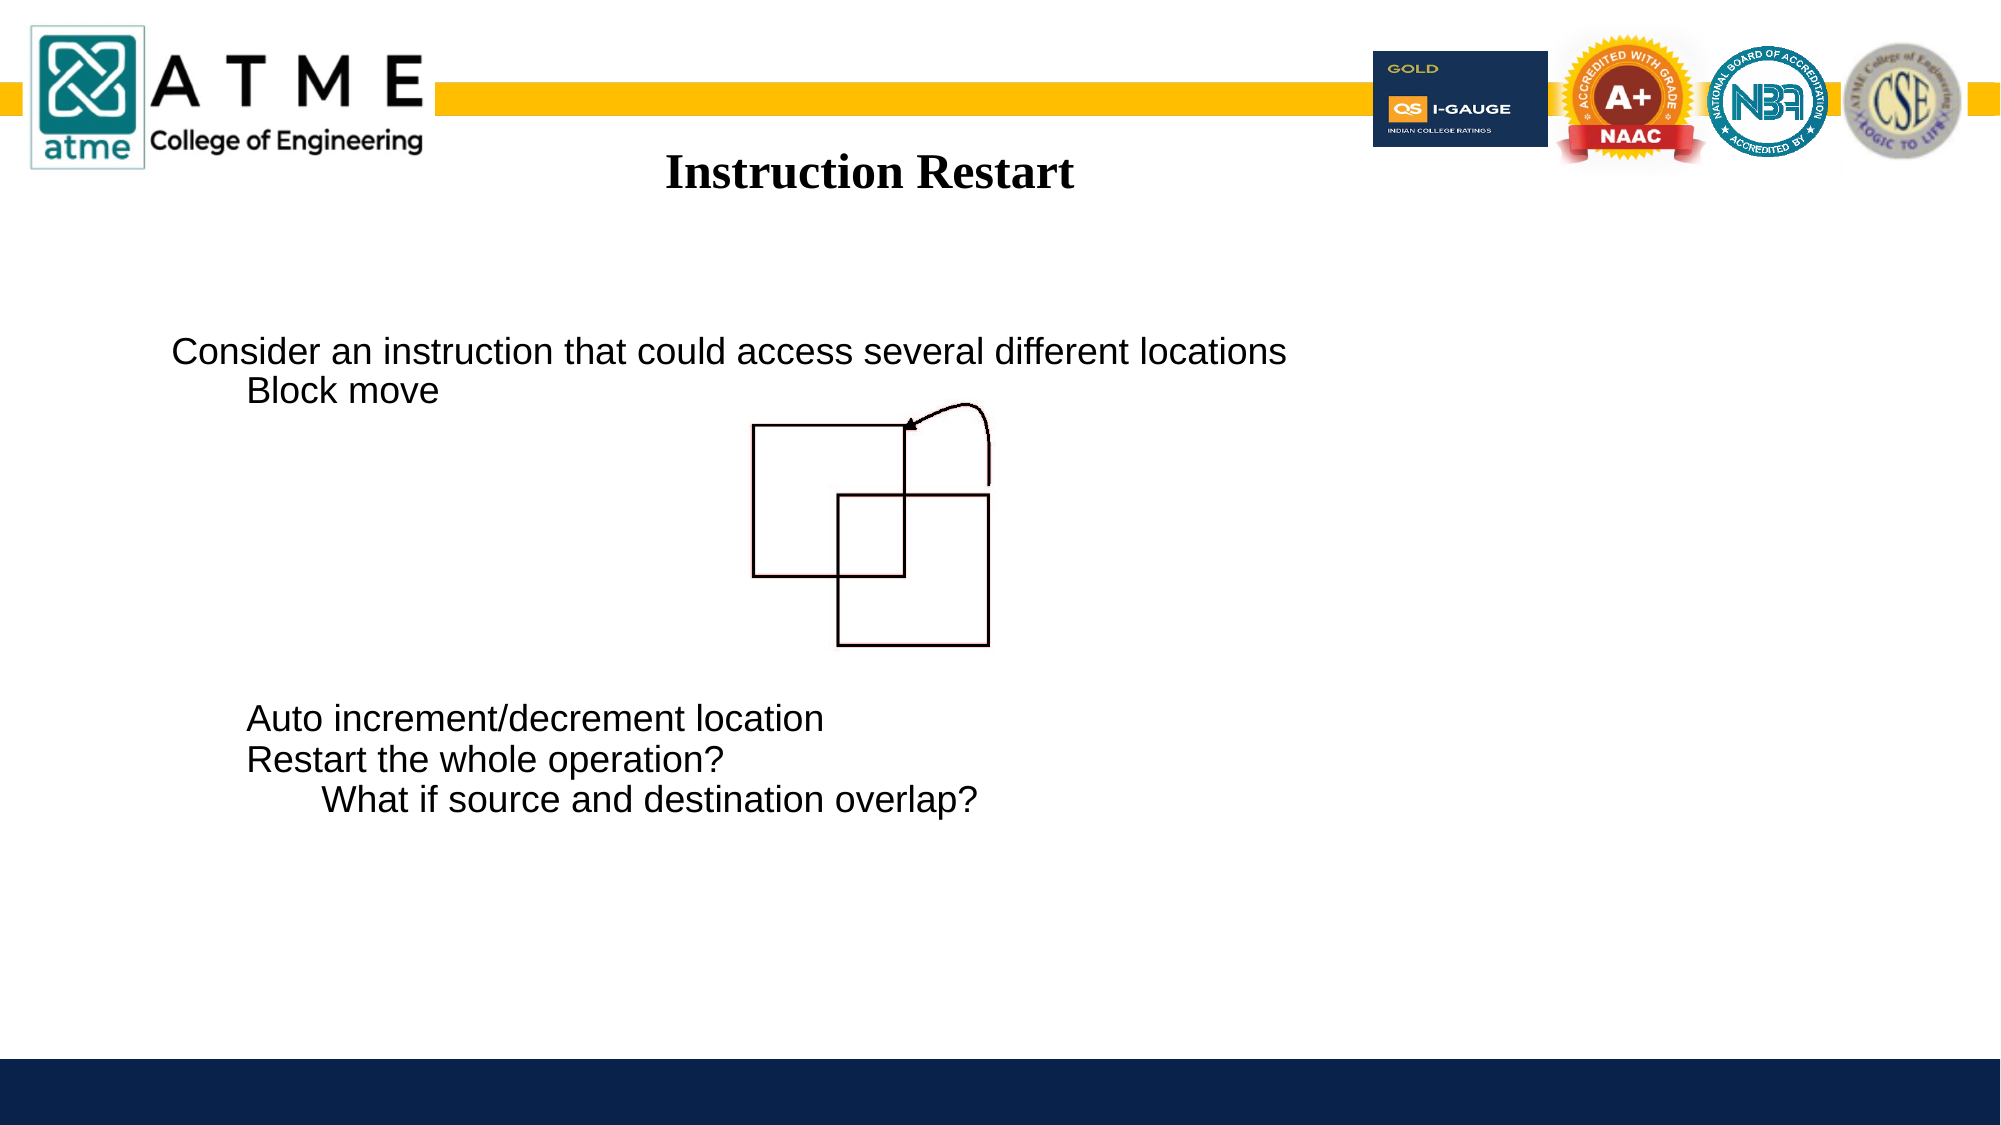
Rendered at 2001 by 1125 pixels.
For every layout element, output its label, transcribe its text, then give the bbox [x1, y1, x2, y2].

picture [0, 1059, 2001, 1125]
picture [1373, 20, 1828, 130]
picture [743, 387, 1001, 657]
picture [1840, 26, 1968, 130]
list Consider an instruction that could access several different locations Block move Auto increment/decrement location Restart the whole operation? What if source and destination overlap? [156, 319, 1376, 995]
title Instruction Restart [650, 130, 2000, 226]
picture [22, 15, 435, 178]
